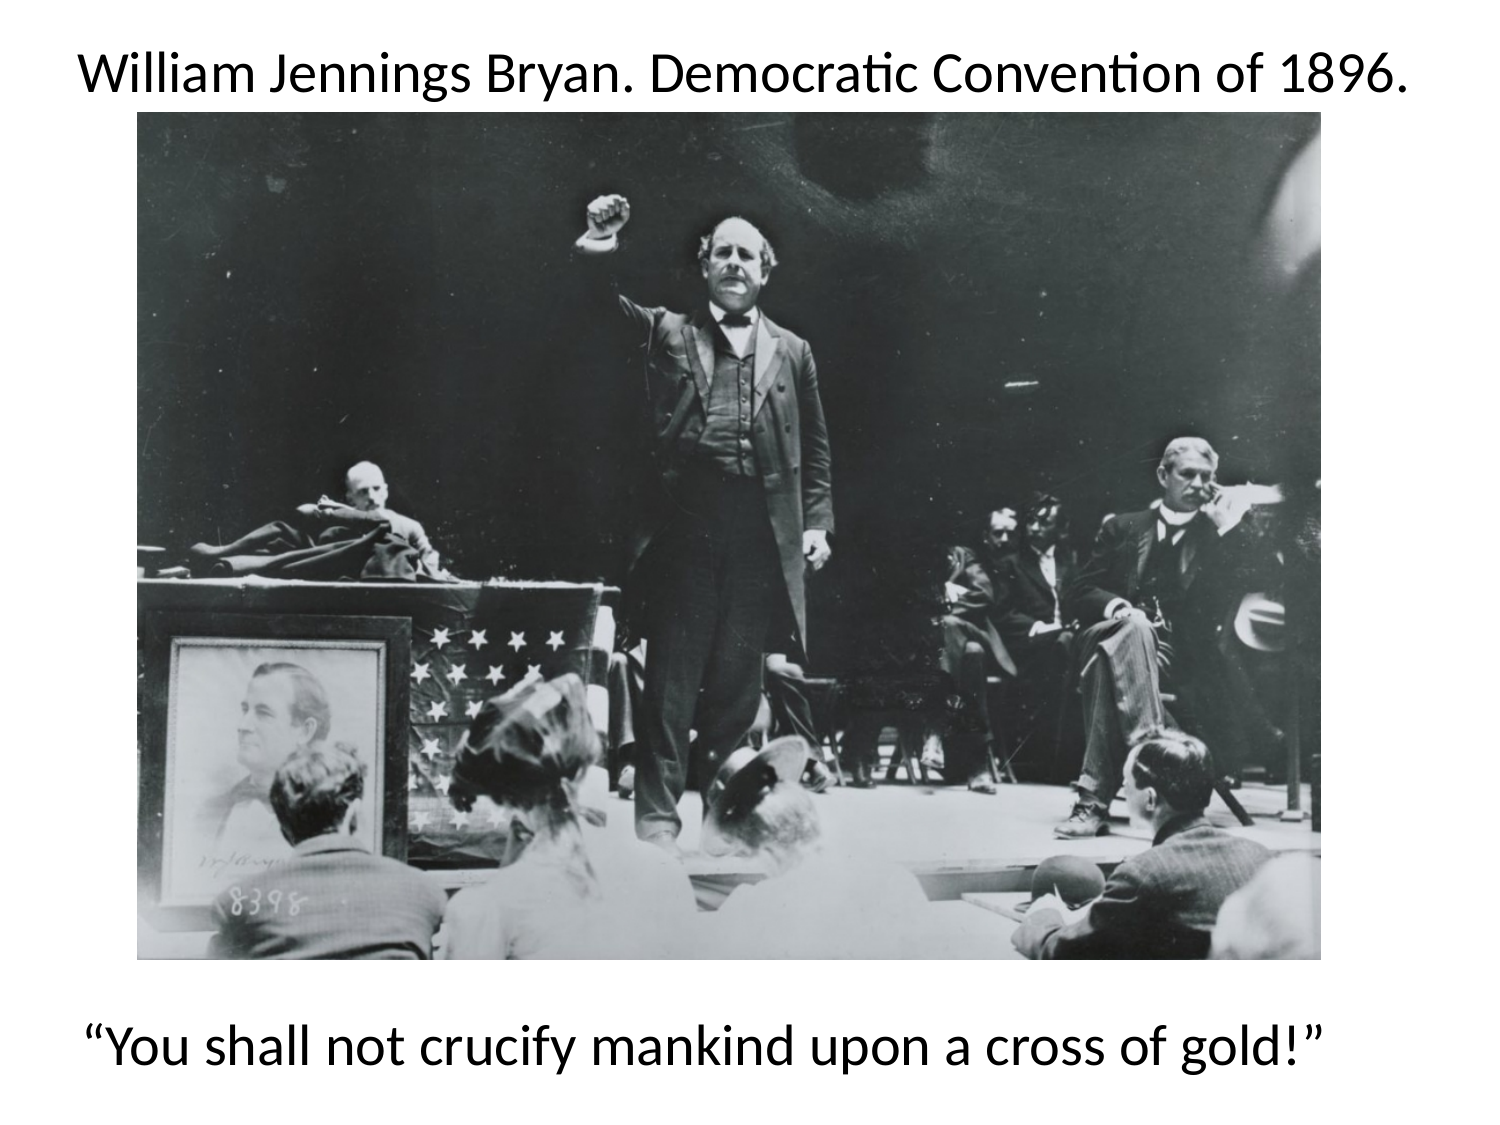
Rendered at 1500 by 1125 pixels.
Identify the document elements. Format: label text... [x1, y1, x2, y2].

picture [137, 112, 1321, 960]
text_box William Jennings Bryan. Democratic Convention of 1896. [62, 26, 1450, 112]
text_box “You shall not crucify mankind upon a cross of gold!” [66, 999, 1417, 1085]
